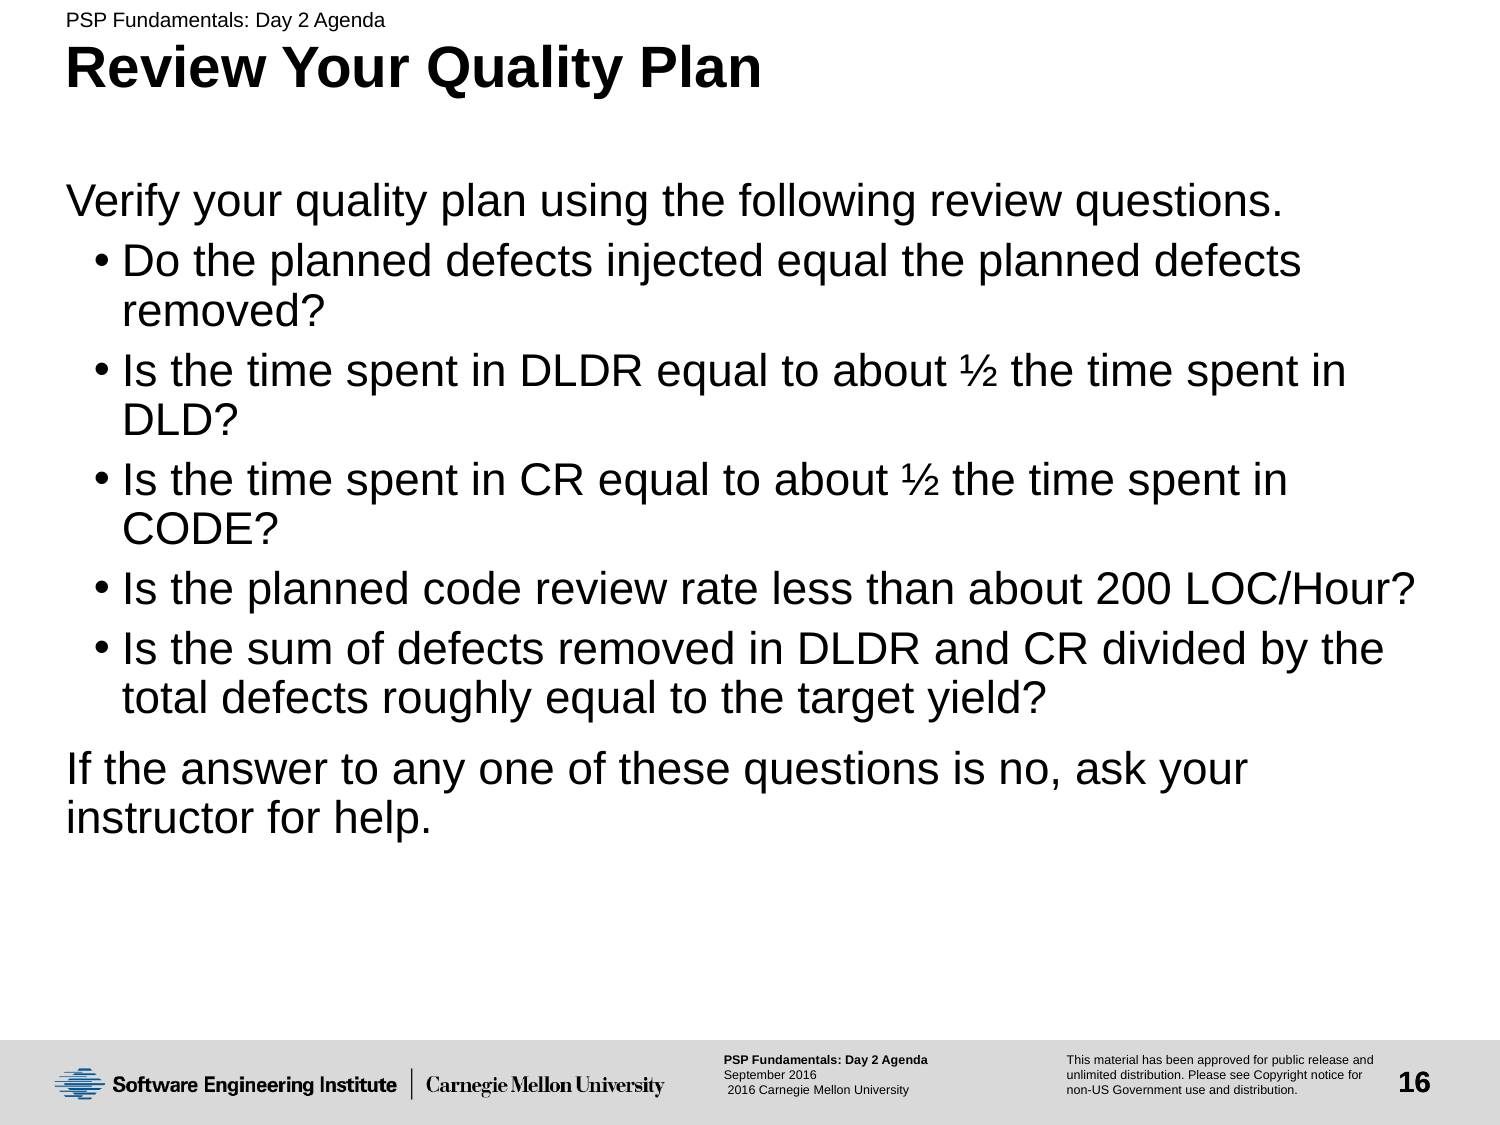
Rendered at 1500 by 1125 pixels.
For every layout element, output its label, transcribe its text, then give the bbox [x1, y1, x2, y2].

picture [46, 1061, 673, 1104]
title Review Your Quality Plan [65, 37, 1430, 148]
list Verify your quality plan using the following review questions. Do the planned defects injected equal the planned defects removed? Is the time spent in DLDR equal to about ½ the time spent in DLD? Is the time spent in CR equal to about ½ the time spent in CODE? Is the planned code review rate less than about 200 LOC/Hour? Is the sum of defects removed in DLDR and CR divided by the total defects roughly equal to the target yield? If the answer to any one of these questions is no, ask your instructor for help. [65, 177, 1431, 1000]
